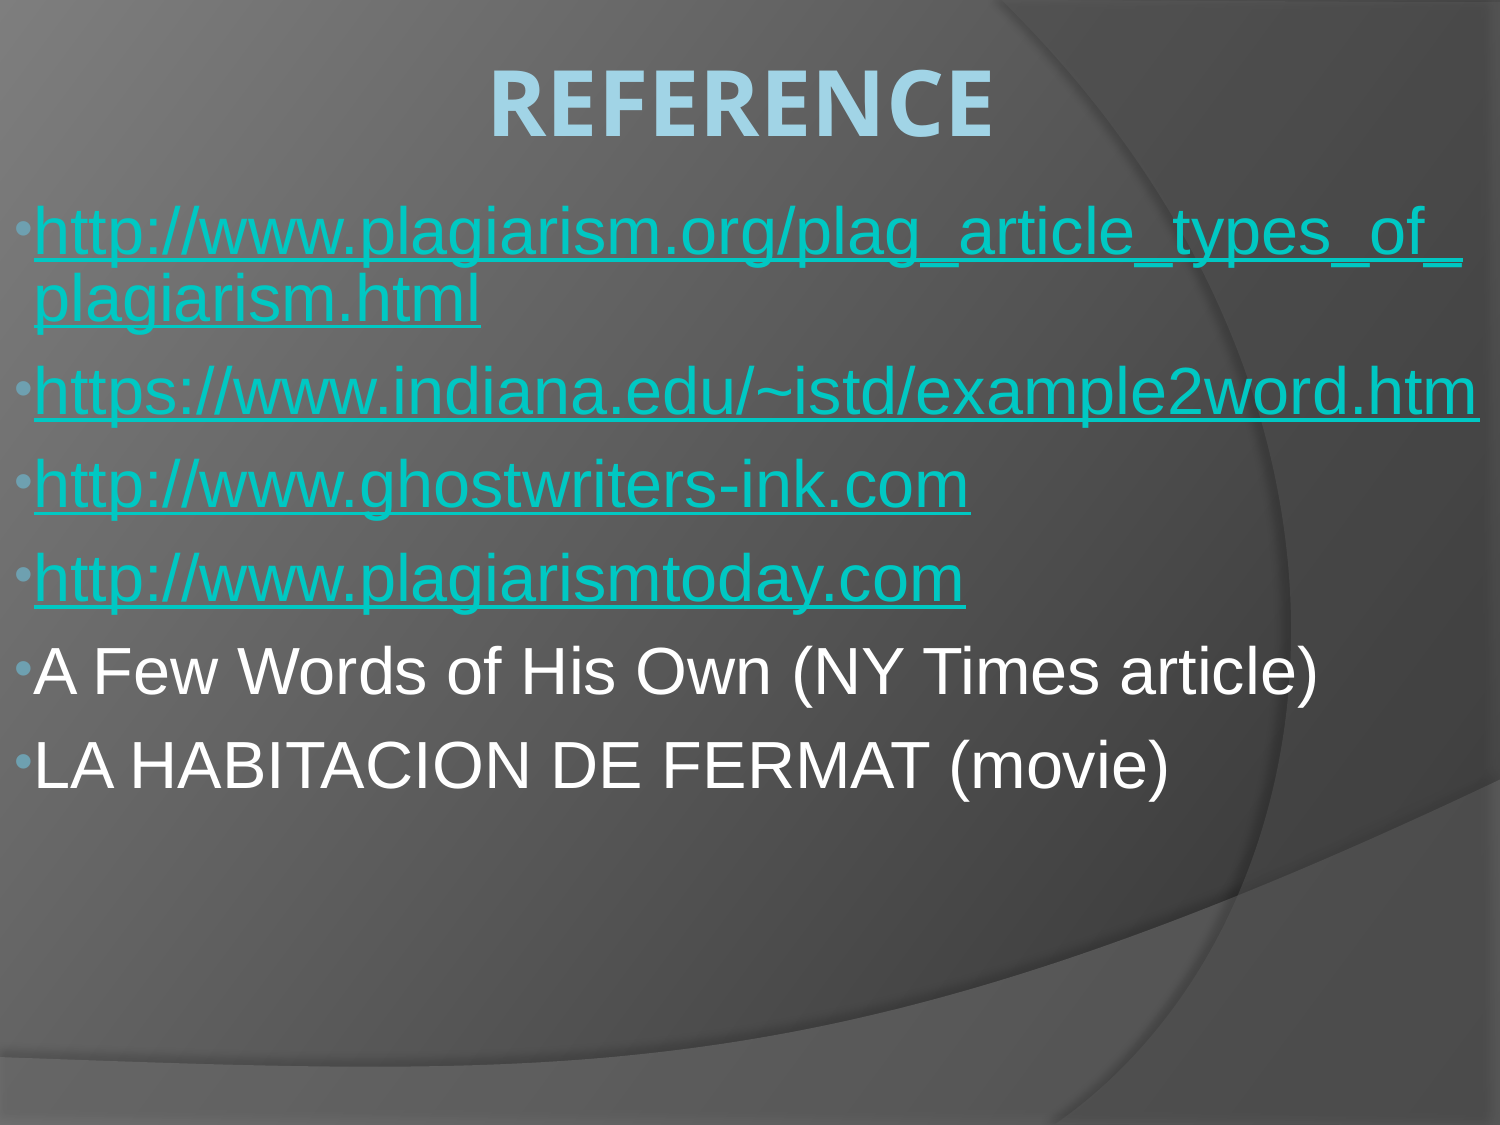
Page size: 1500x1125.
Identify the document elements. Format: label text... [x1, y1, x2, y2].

subtitle http://www.plagiarism.org/plag_article_types_of_plagiarism.html https://www.indiana.edu/~istd/example2word.htm http://www.ghostwriters-ink.com http://www.plagiarismtoday.com A Few Words of His Own (NY Times article) LA HABITACION DE FERMAT (movie) [0, 187, 1500, 1125]
title Reference [275, 37, 1209, 178]
